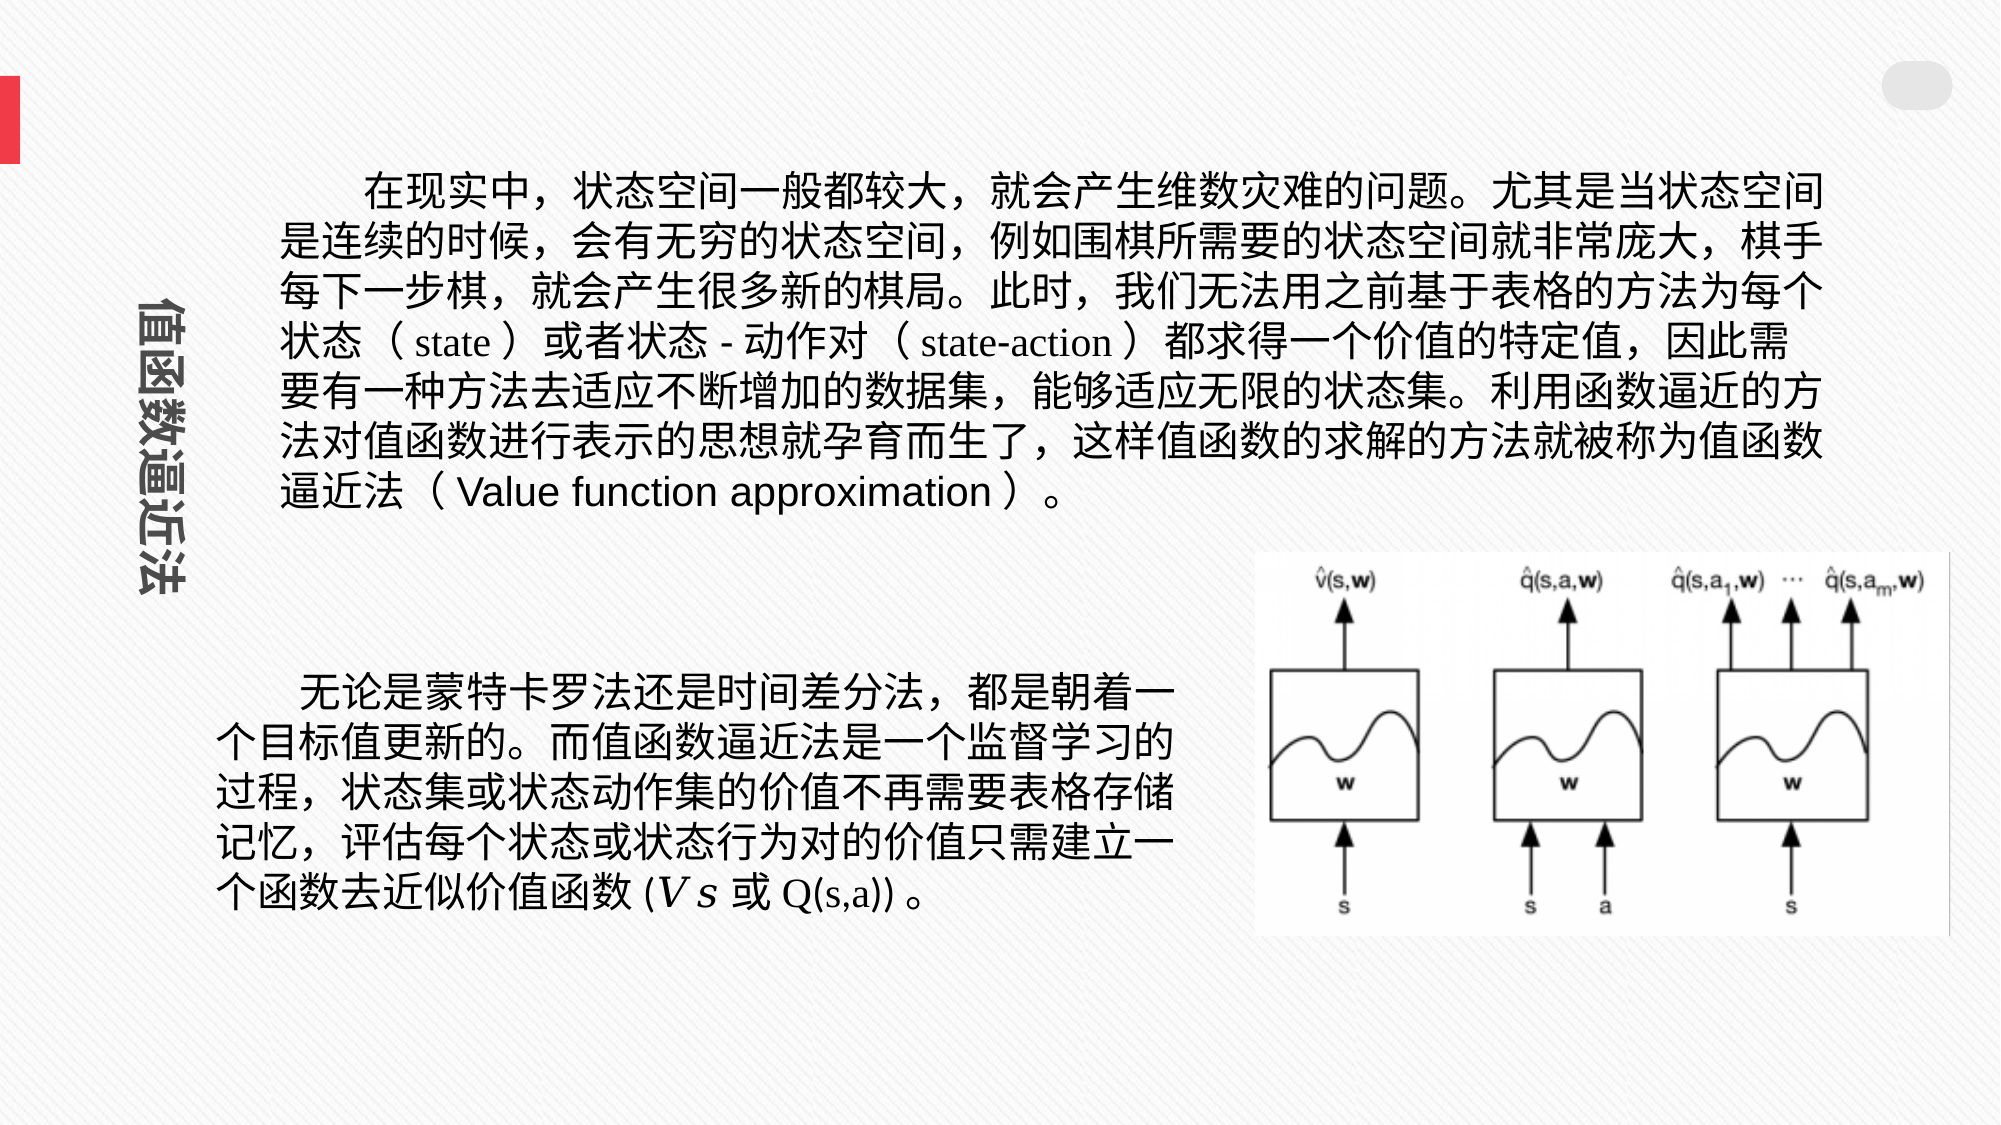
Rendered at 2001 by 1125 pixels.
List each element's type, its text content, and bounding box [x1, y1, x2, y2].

text_box 无论是蒙特卡罗法还是时间差分法，都是朝着一个目标值更新的。而值函数逼近法是一个监督学习的过程，状态集或状态动作集的价值不再需要表格存储记忆，评估每个状态或状态行为对的价值只需建立一个函数去近似价值函数(𝑉𝑠或Q(s,a))。 [200, 658, 1219, 924]
picture [0, 0, 2001, 1125]
text_box 在现实中，状态空间一般都较大，就会产生维数灾难的问题。尤其是当状态空间是连续的时候，会有无穷的状态空间，例如围棋所需要的状态空间就非常庞大，棋手每下一步棋，就会产生很多新的棋局。此时，我们无法用之前基于表格的方法为每个状态（state）或者状态-动作对（state-action）都求得一个价值的特定值，因此需要有一种方法去适应不断增加的数据集，能够适应无限的状态集。利用函数逼近的方法对值函数进行表示的思想就孕育而生了，这样值函数的求解的方法就被称为值函数逼近法（Value function approximation）。 [264, 157, 1846, 523]
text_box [95, 192, 201, 601]
